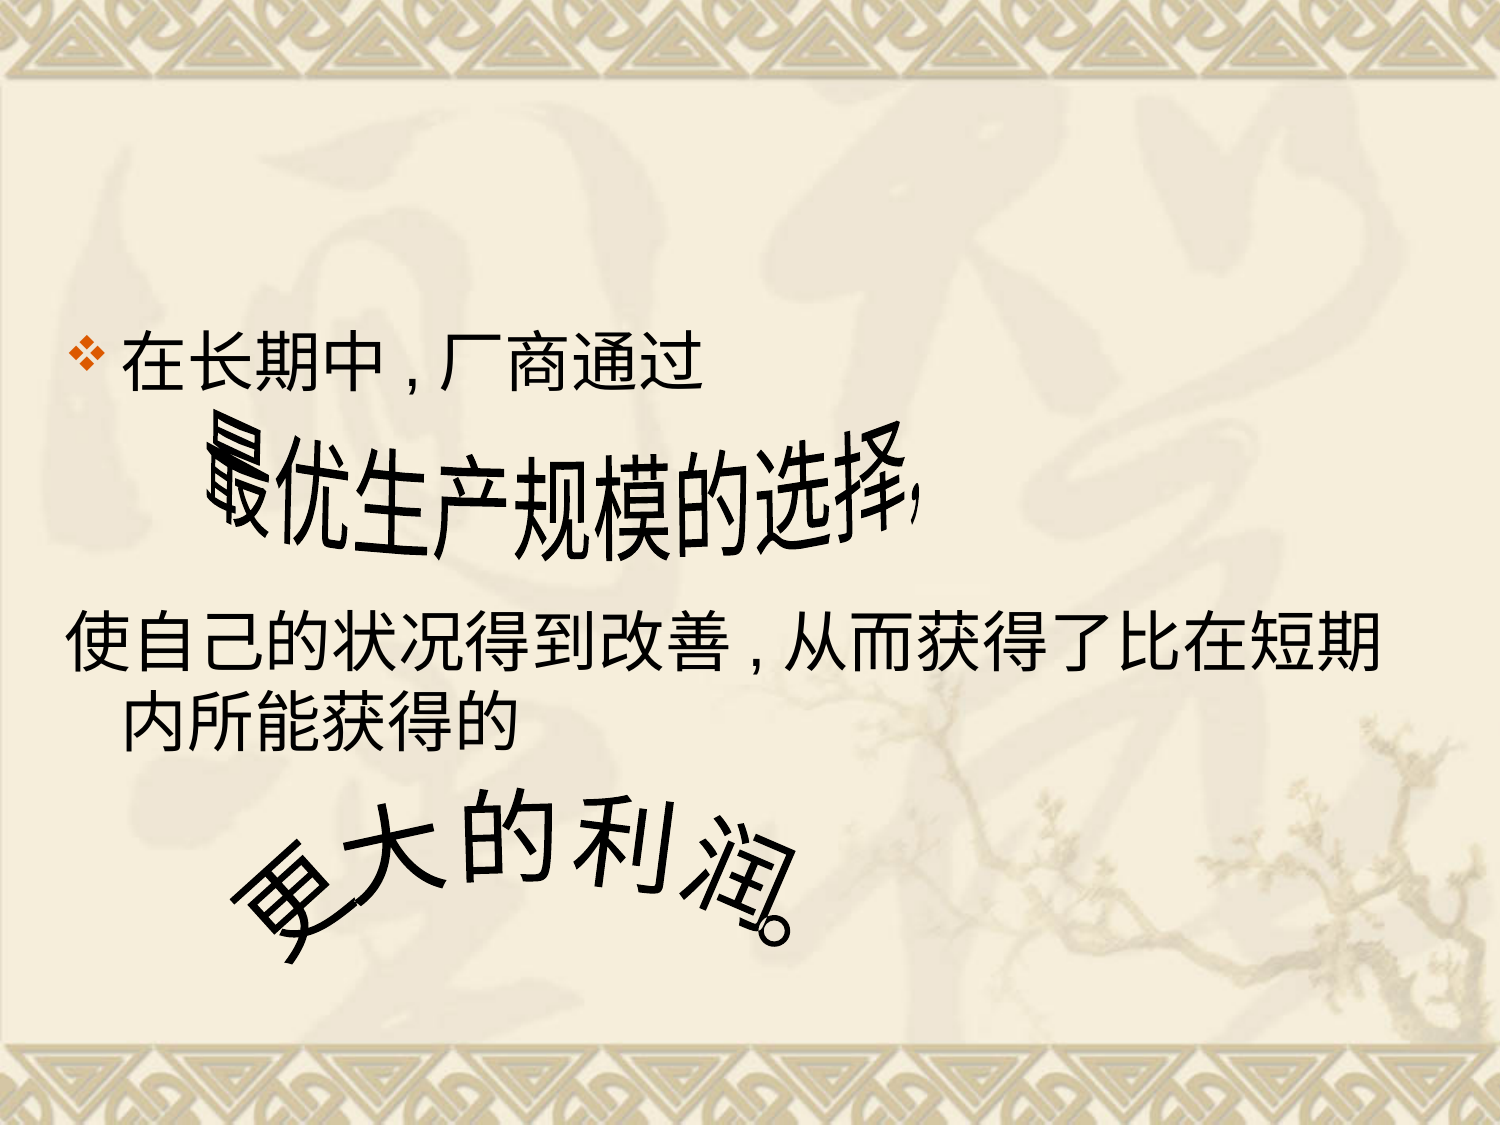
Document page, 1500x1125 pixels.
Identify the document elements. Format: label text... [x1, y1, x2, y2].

picture [0, 0, 1500, 1125]
list 在长期中,厂商通过 使自己的状况得到改善,从而获得了比在短期内所能获得的 [49, 312, 1451, 1001]
